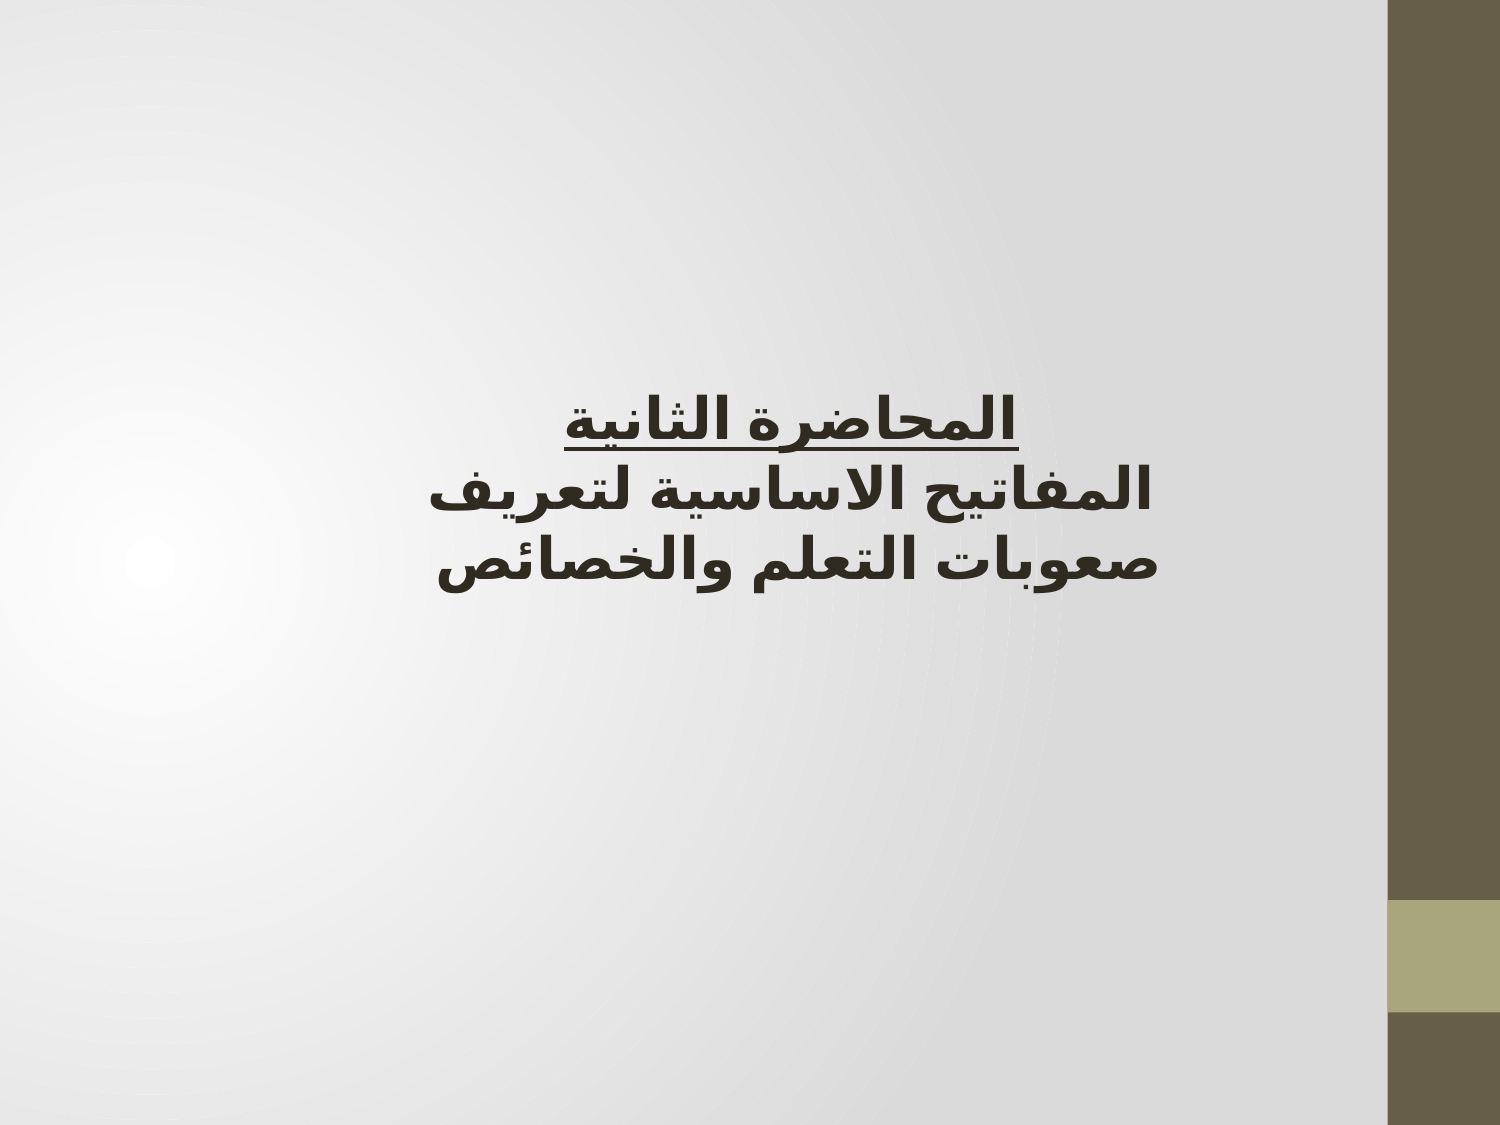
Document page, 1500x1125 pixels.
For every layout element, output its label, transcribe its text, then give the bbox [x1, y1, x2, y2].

text_box المحاضرة الثانية المفاتيح الاساسية لتعريف صعوبات التعلم والخصائص [324, 373, 1258, 644]
